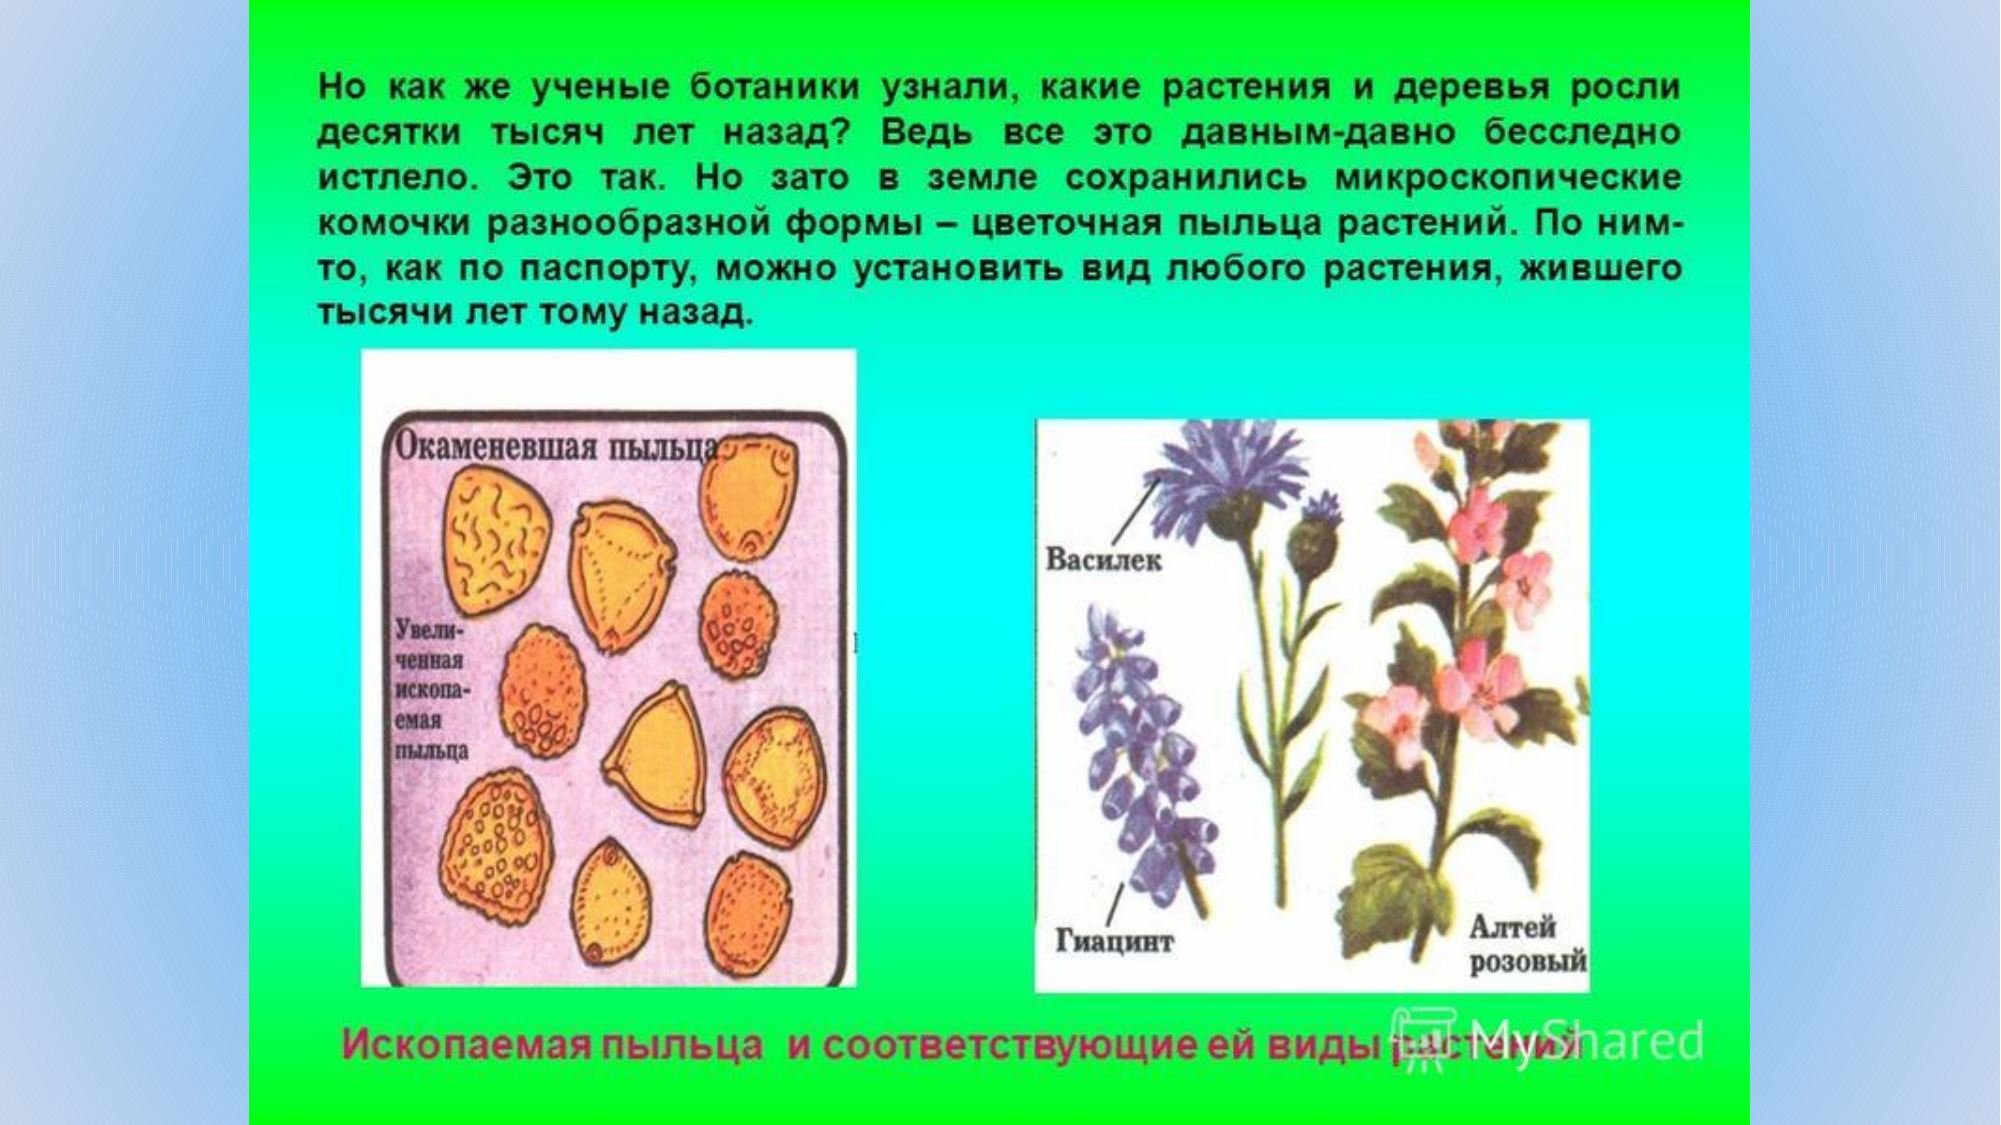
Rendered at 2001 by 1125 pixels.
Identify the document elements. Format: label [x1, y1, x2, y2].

picture [249, 0, 1750, 1125]
